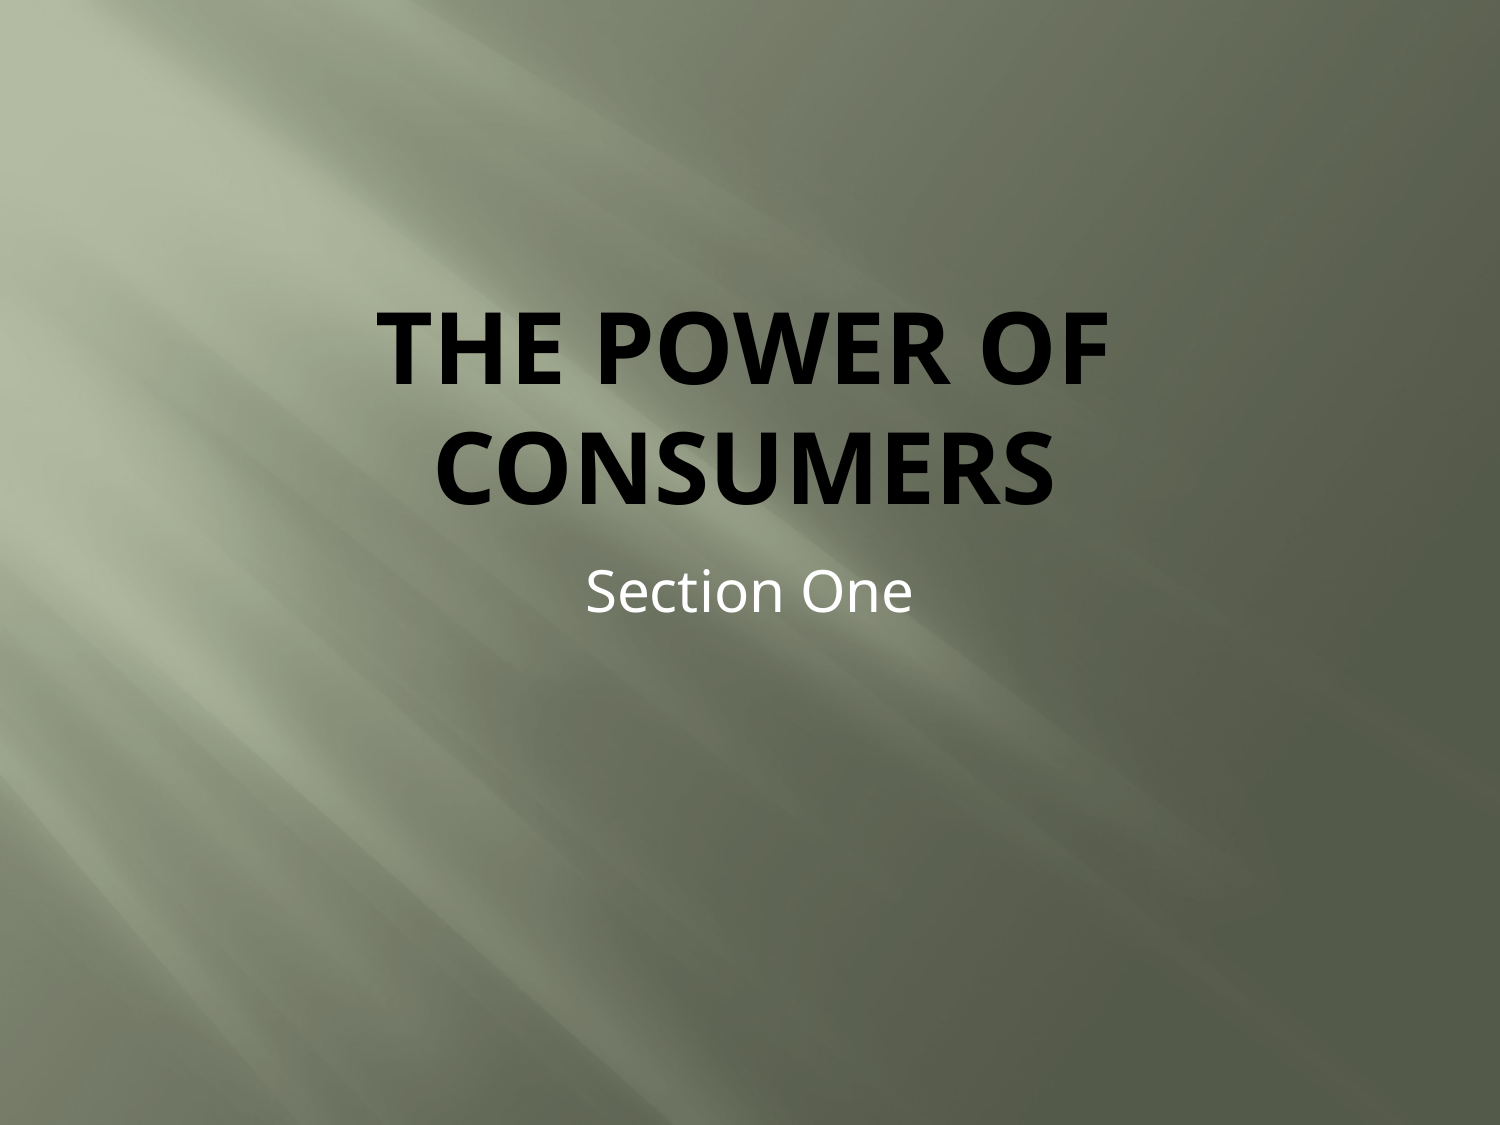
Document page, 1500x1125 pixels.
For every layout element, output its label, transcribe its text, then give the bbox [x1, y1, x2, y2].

title The Power Of Consumers [69, 224, 1420, 525]
subtitle Section One [225, 546, 1275, 834]
